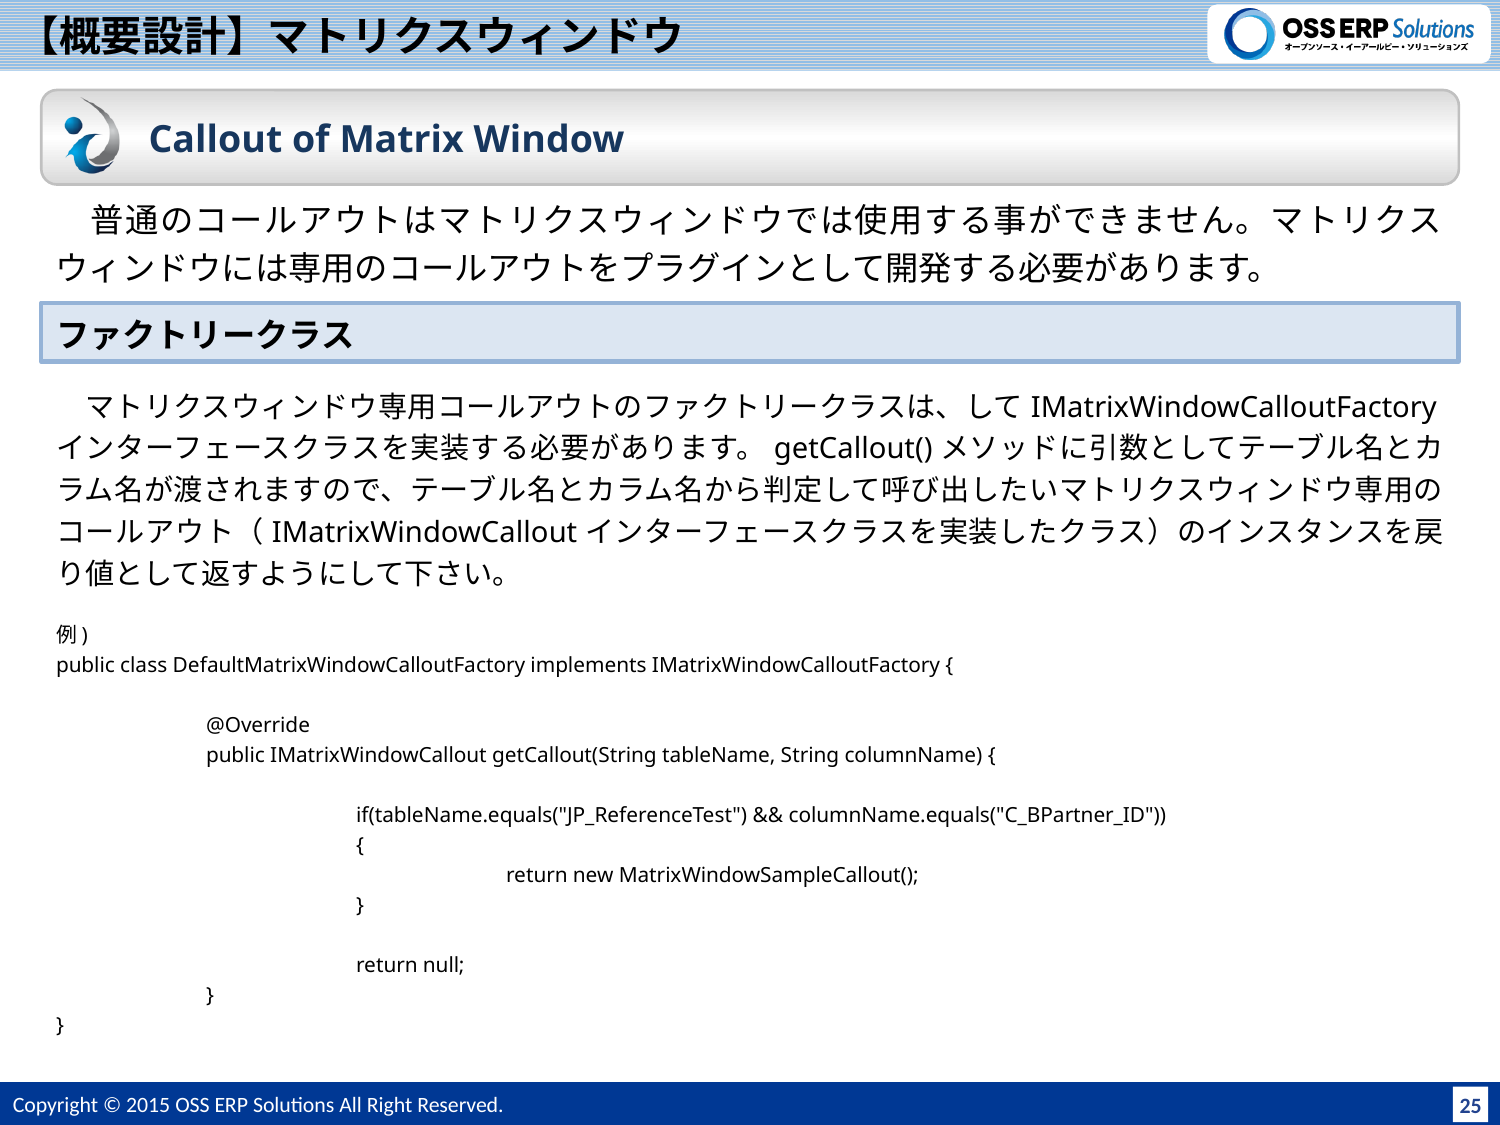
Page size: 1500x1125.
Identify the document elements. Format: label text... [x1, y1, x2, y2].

text_box マトリクスウィンドウ専用コールアウトのファクトリークラスは、してIMatrixWindowCalloutFactoryインターフェースクラスを実装する必要があります。getCallout()メソッドに引数としてテーブル名とカラム名が渡されますので、テーブル名とカラム名から判定して呼び出したいマトリクスウィンドウ専用のコールアウト（IMatrixWindowCalloutインターフェースクラスを実装したクラス）のインスタンスを戻り値として返すようにして下さい。 [39, 371, 1461, 600]
picture [52, 97, 125, 177]
text_box Callout of Matrix Window [41, 89, 1459, 182]
text_box ファクトリークラス [39, 301, 1461, 364]
text_box 普通のコールアウトはマトリクスウィンドウでは使用する事ができません。マトリクスウィンドウには専用のコールアウトをプラグインとして開発する必要があります。 [39, 182, 1461, 301]
title 【概要設計】マトリクスウィンドウ [2, 0, 1353, 70]
text_box 例) public class DefaultMatrixWindowCalloutFactory implements IMatrixWindowCalloutFactory { @Override public IMatrixWindowCallout getCallout(String tableName, String columnName) { if(tableName.equals("JP_ReferenceTest") && columnName.equals("C_BPartner_ID")) { return new MatrixWindowSampleCallout(); } return null; } } [39, 608, 1461, 1072]
picture [1353, 8, 1474, 60]
